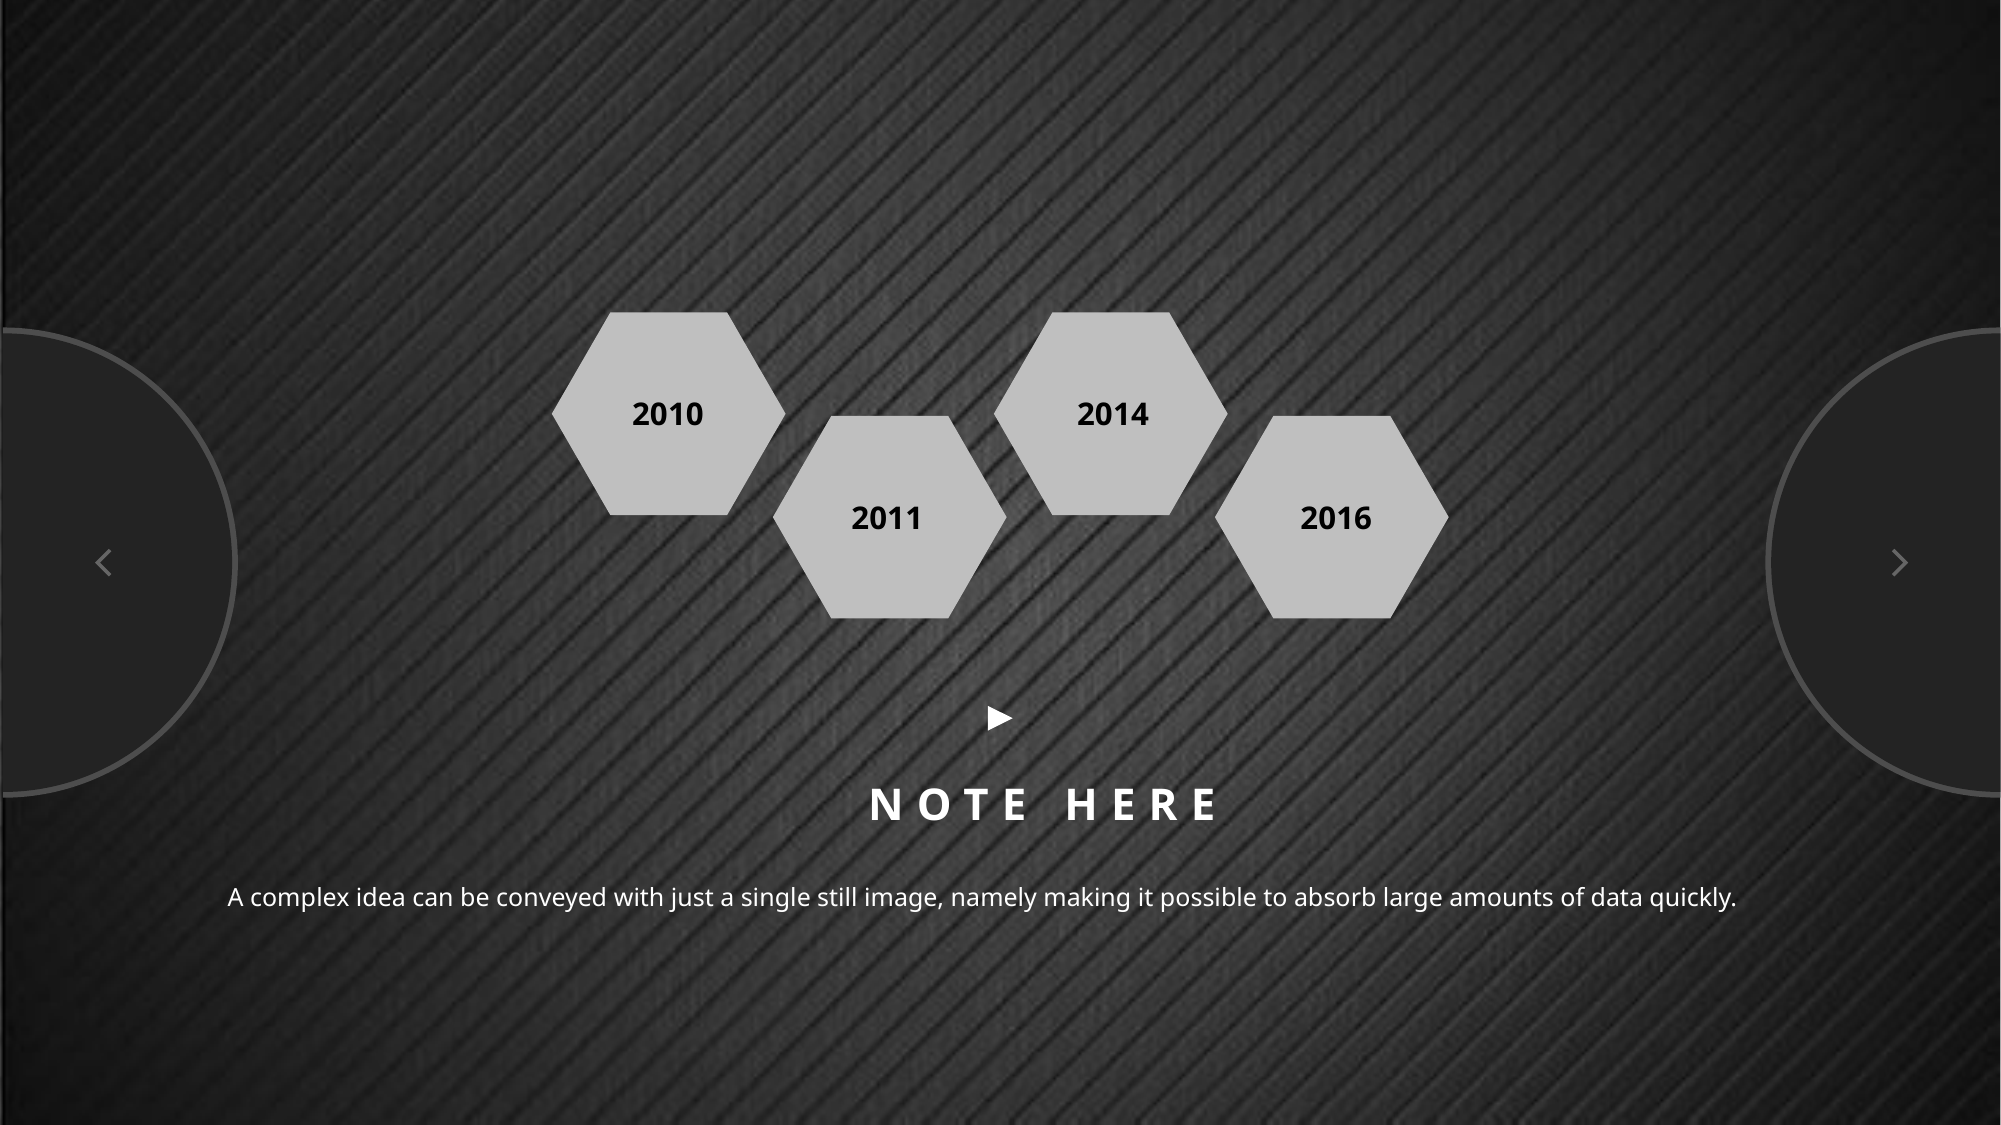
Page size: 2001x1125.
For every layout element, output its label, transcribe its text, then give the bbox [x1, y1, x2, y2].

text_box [993, 312, 1228, 516]
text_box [772, 415, 1007, 619]
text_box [830, 705, 1254, 838]
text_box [551, 312, 786, 516]
picture [0, 0, 2001, 1125]
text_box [1214, 415, 1449, 619]
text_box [2, 327, 2001, 798]
text_box A complex idea can be conveyed with just a single still image, namely making it possible to absorb large amounts of data quickly. [211, 843, 1756, 920]
